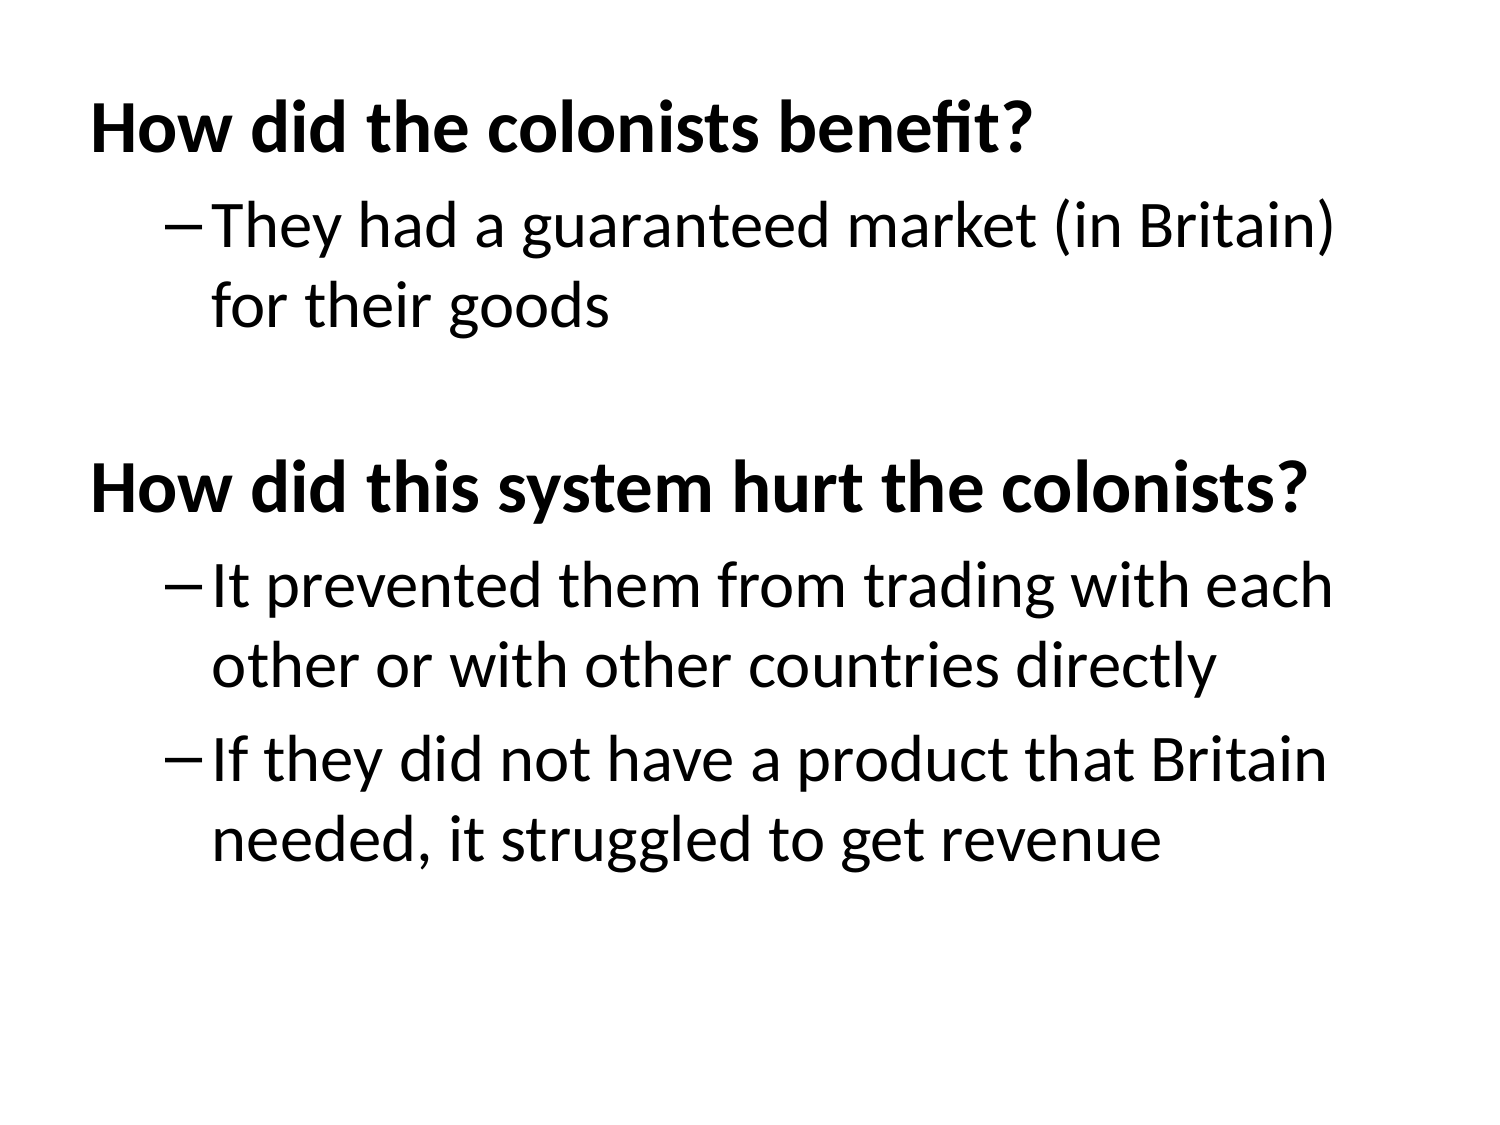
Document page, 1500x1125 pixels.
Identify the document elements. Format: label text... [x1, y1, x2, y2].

list How did the colonists benefit? They had a guaranteed market (in Britain) for their goods How did this system hurt the colonists? It prevented them from trading with each other or with other countries directly If they did not have a product that Britain needed, it struggled to get revenue [75, 70, 1425, 1005]
